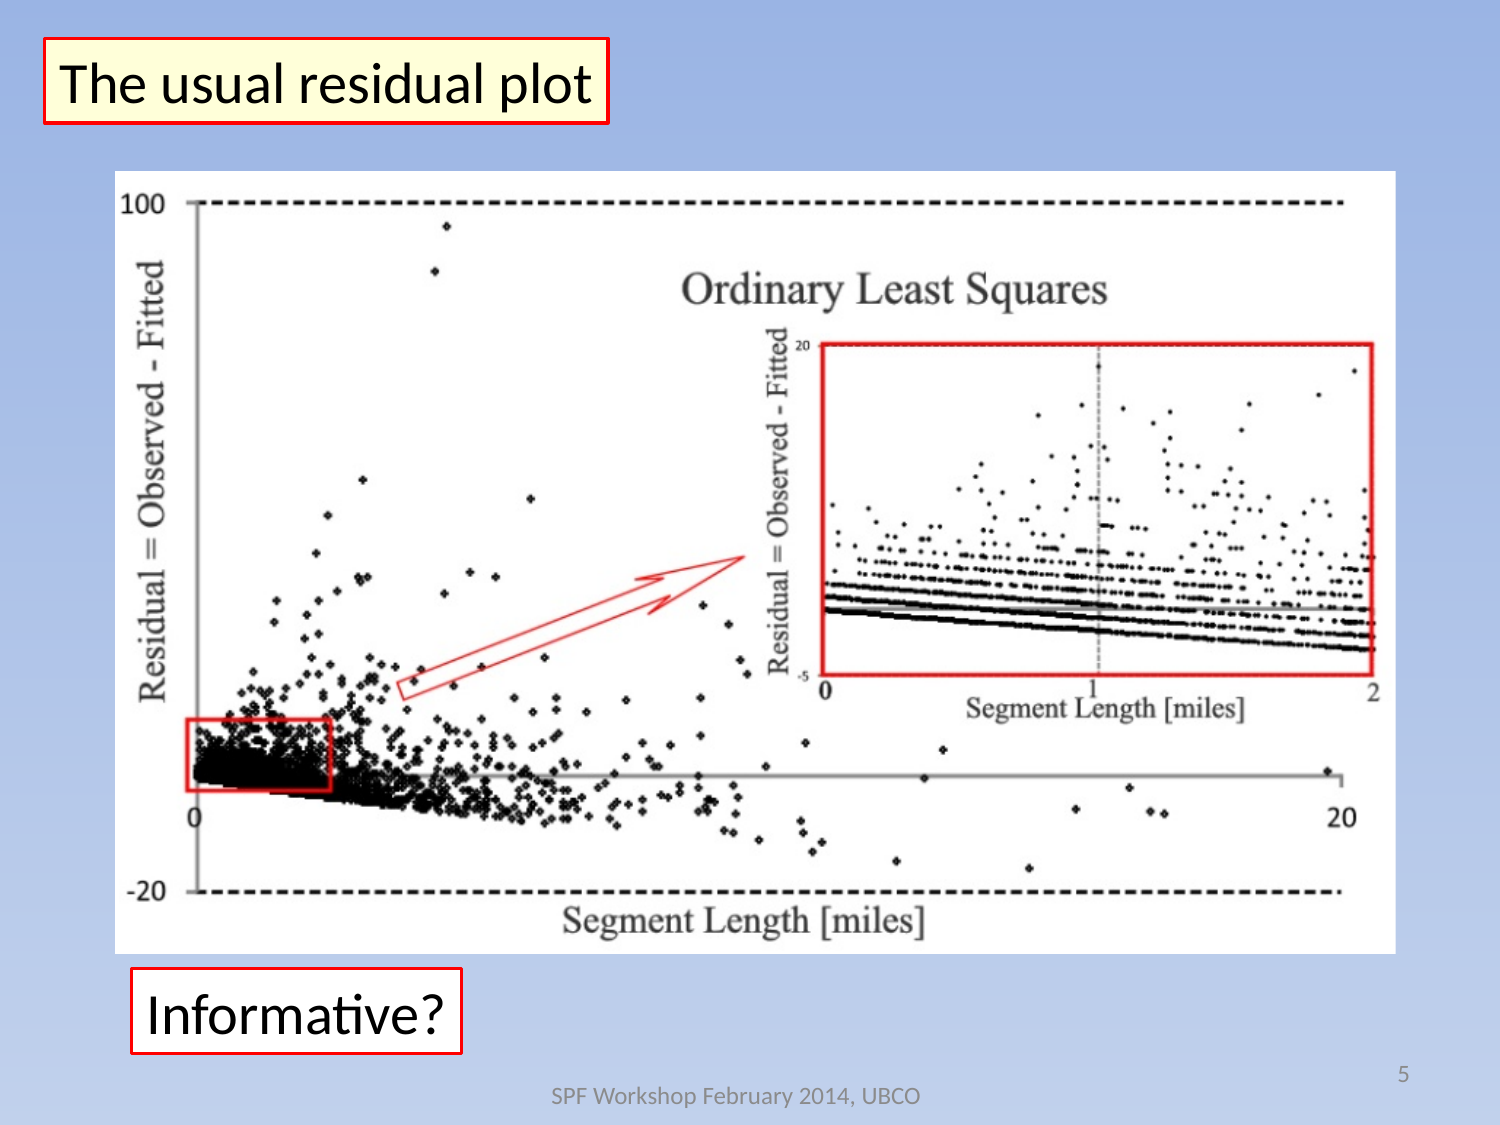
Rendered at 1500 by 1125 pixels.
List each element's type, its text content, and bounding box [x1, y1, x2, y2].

picture [114, 170, 1396, 954]
footer SPF Workshop February 2014, UBCO [499, 1065, 974, 1125]
slide_number 5 [1074, 1042, 1425, 1103]
text_box Informative? [131, 968, 462, 1054]
text_box The usual residual plot [44, 38, 608, 124]
